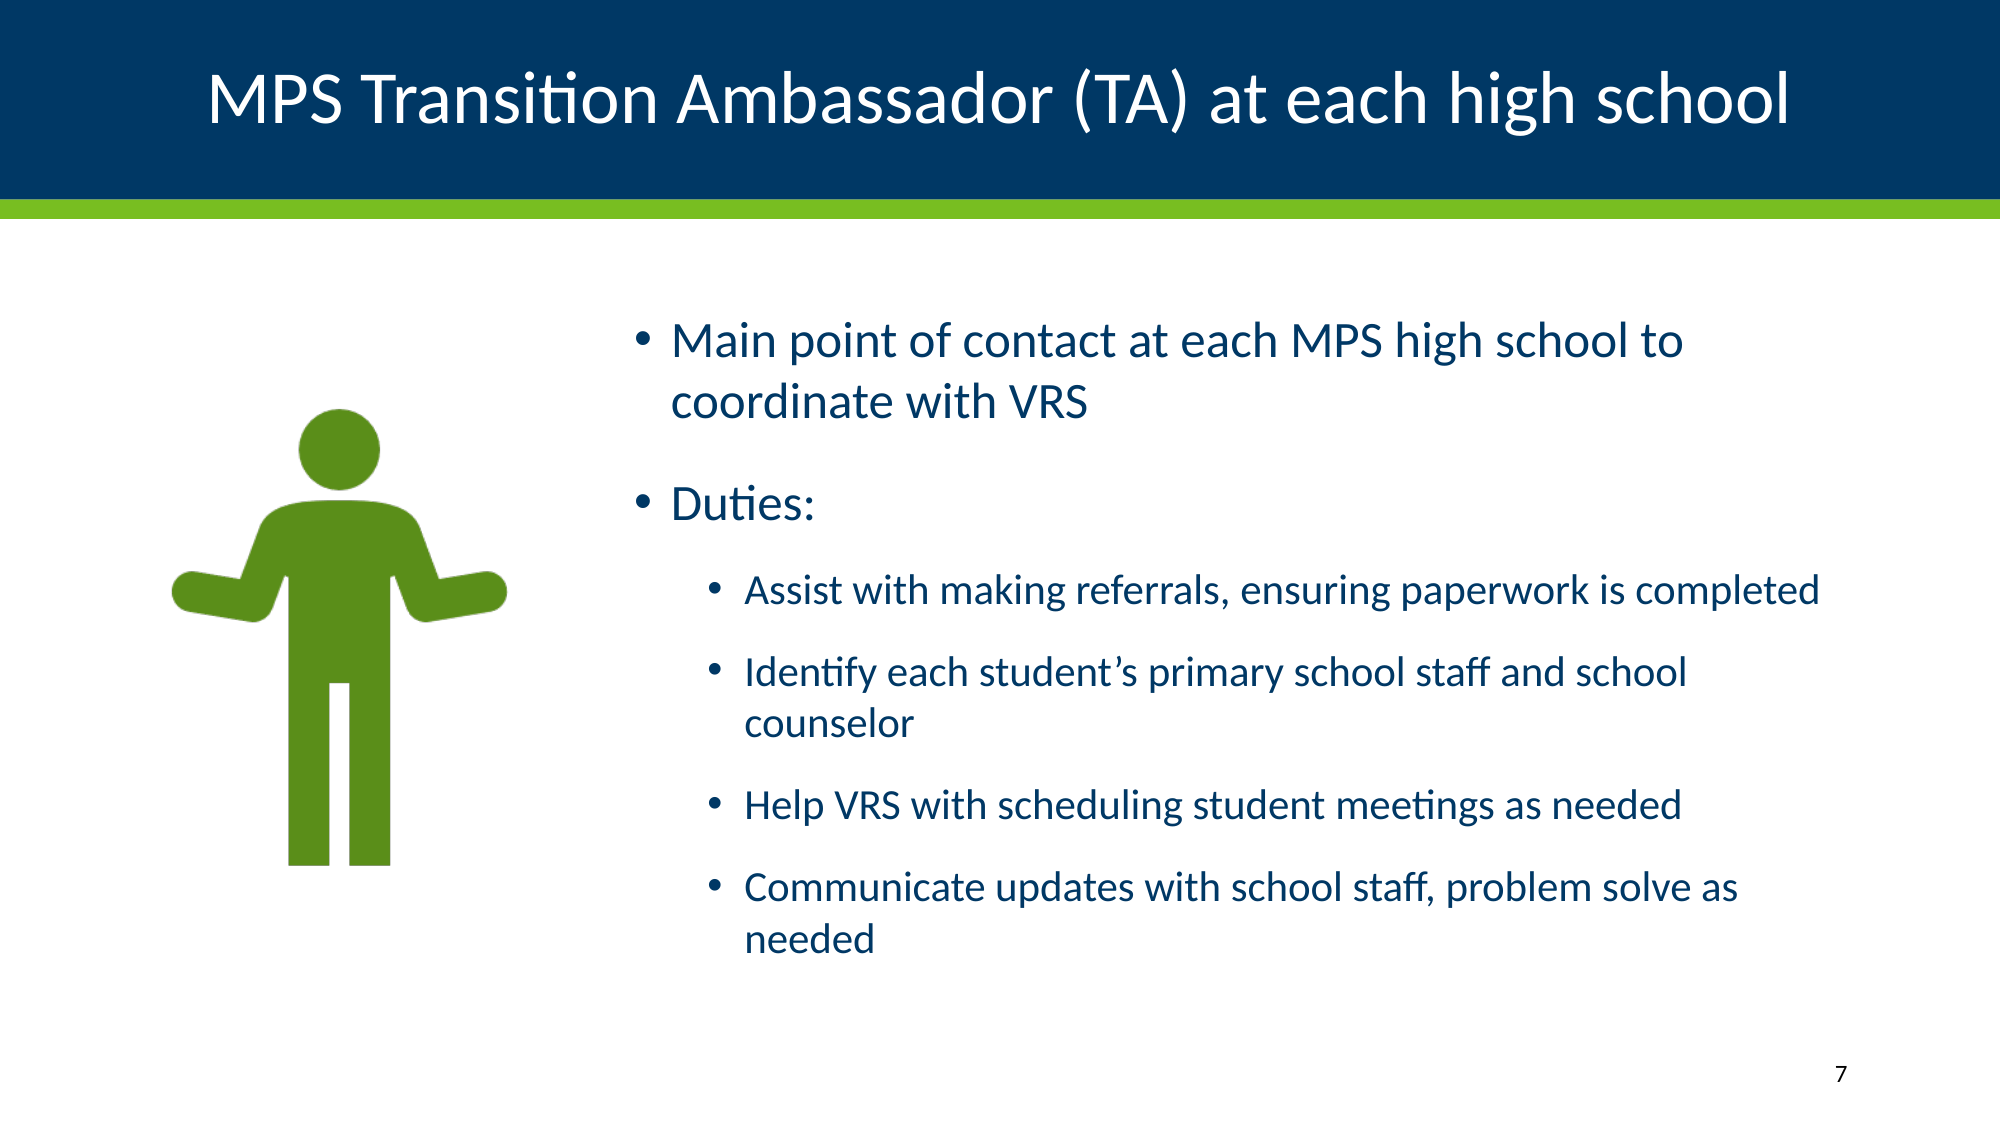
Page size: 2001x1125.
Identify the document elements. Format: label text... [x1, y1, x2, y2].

slide_number 7 [1622, 1042, 1863, 1103]
title MPS Transition Ambassador (TA) at each high school [0, 0, 2000, 200]
list Main point of contact at each MPS high school to coordinate with VRS Duties: Assist with making referrals, ensuring paperwork is completed Identify each student’s primary school staff and school counselor Help VRS with scheduling student meetings as needed Communicate updates with school staff, problem solve as needed [619, 299, 1863, 1014]
picture [96, 394, 583, 882]
